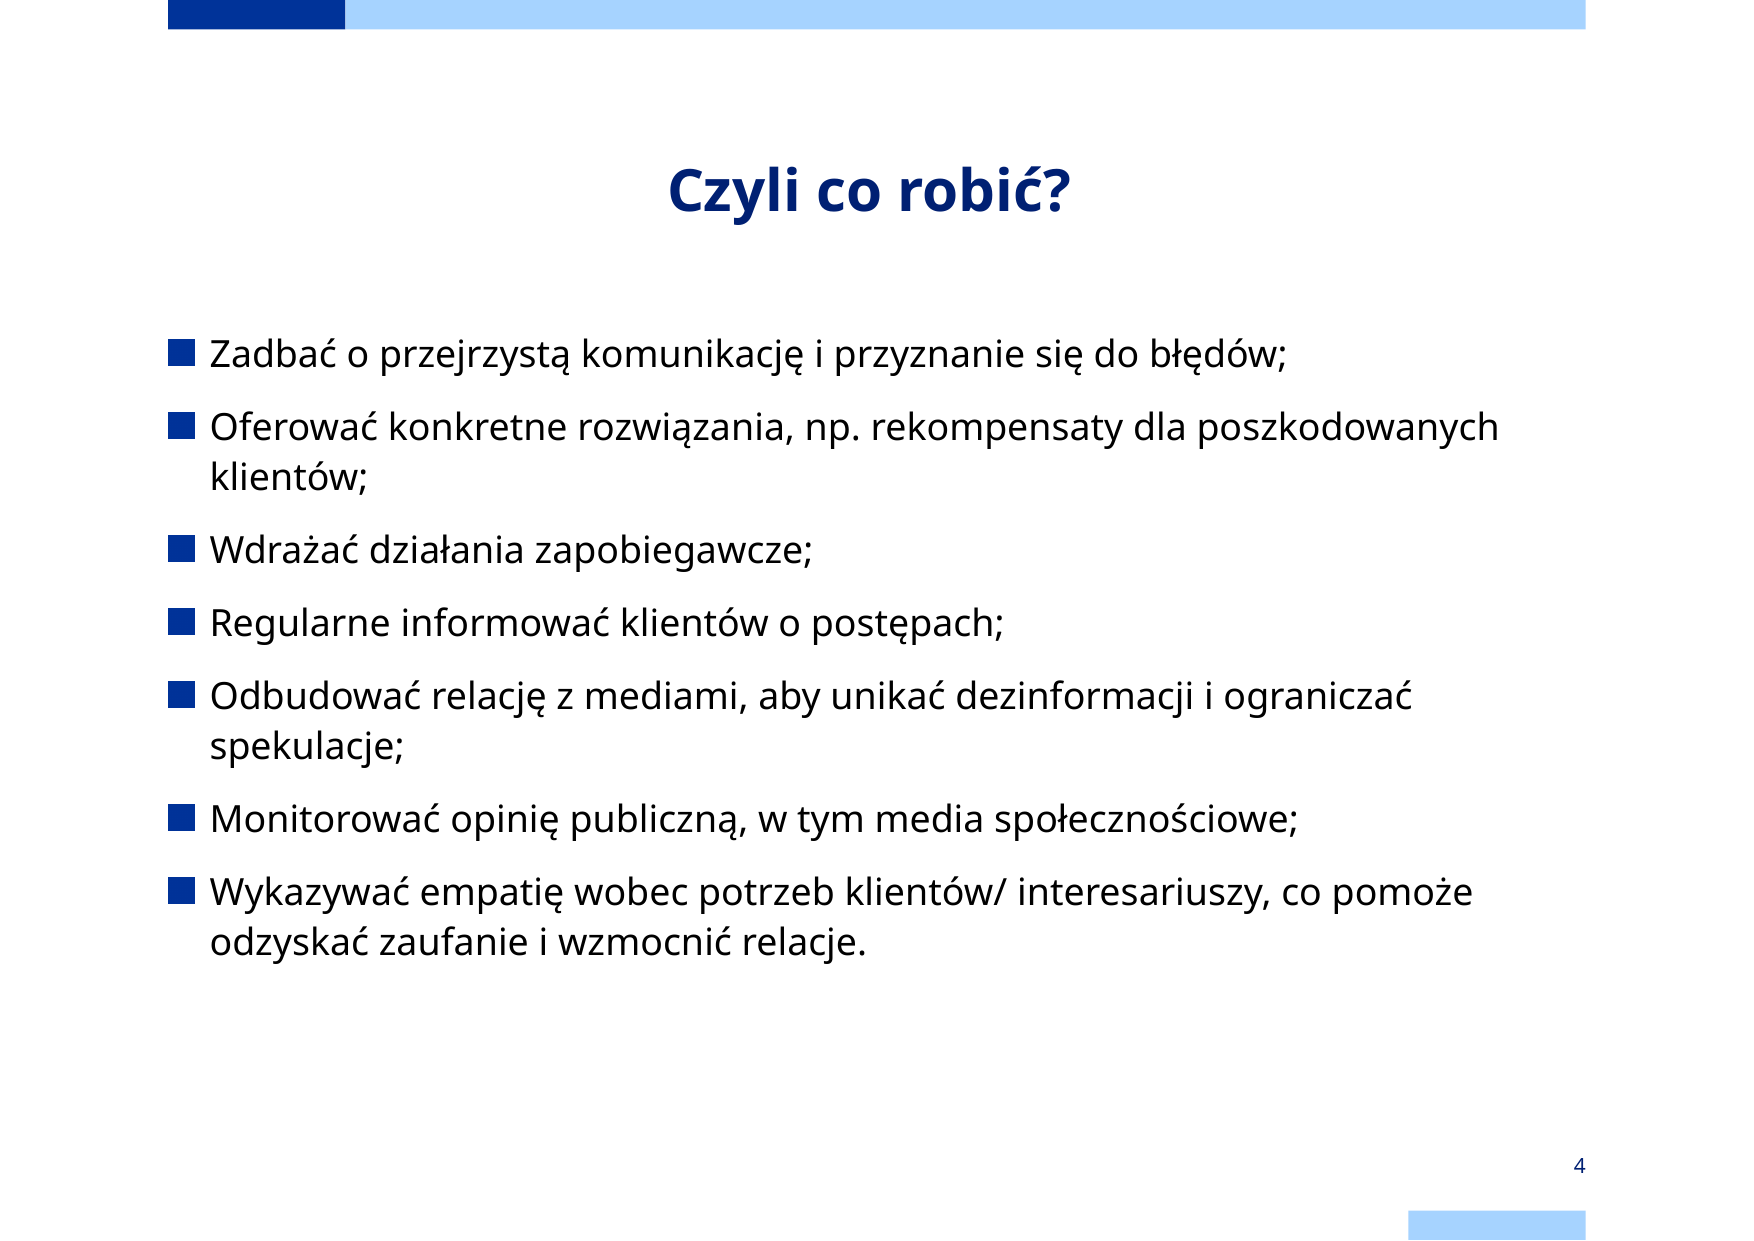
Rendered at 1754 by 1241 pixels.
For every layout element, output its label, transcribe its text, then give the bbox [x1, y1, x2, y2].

picture [168, 877, 195, 904]
picture [168, 412, 195, 439]
title Czyli co robić? [168, 147, 1586, 324]
picture [168, 681, 195, 708]
slide_number 4 [1408, 1151, 1586, 1182]
list Zadbać o przejrzystą komunikację i przyznanie się do błędów; Oferować konkretne rozwiązania, np. rekompensaty dla poszkodowanych klientów; Wdrażać działania zapobiegawcze; Regularne informować klientów o postępach; Odbudować relację z mediami, aby unikać dezinformacji i ograniczać spekulacje; Monitorować opinię publiczną, w tym media społecznościowe; Wykazywać empatię wobec potrzeb klientów/ interesariuszy, co pomoże odzyskać zaufanie i wzmocnić relacje. [168, 324, 1586, 1093]
picture [168, 608, 195, 635]
picture [168, 339, 195, 366]
picture [168, 804, 195, 831]
picture [168, 535, 195, 562]
